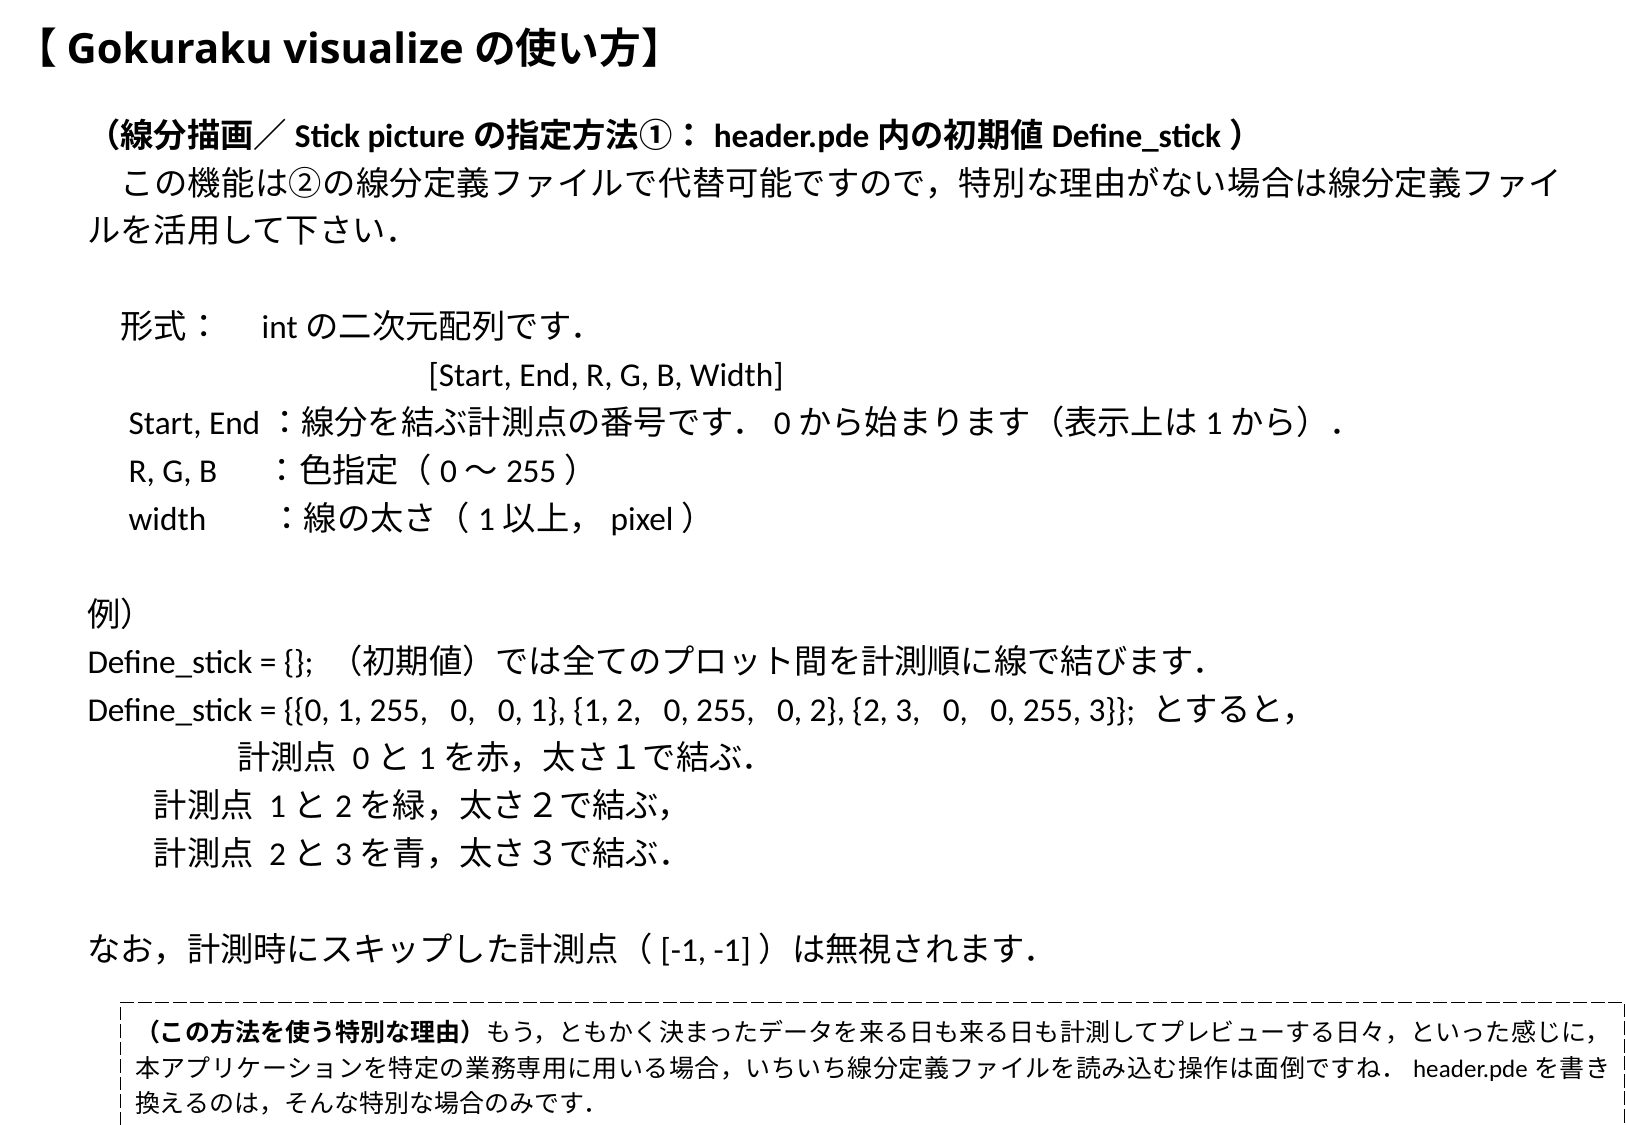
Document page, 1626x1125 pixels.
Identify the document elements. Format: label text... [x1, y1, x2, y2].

title 【Gokuraku visualizeの使い方】 [0, 0, 1625, 101]
text_box （この方法を使う特別な理由）もう，ともかく決まったデータを来る日も来る日も計測してプレビューする日々，といった感じに，本アプリケーションを特定の業務専用に用いる場合，いちいち線分定義ファイルを読み込む操作は面倒ですね．header.pdeを書き換えるのは，そんな特別な場合のみです． [120, 1002, 1625, 1125]
text_box （線分描画／Stick pictureの指定方法①：header.pde内の初期値Define_stick） この機能は②の線分定義ファイルで代替可能ですので，特別な理由がない場合は線分定義ファイルを活用して下さい． 形式： intの二次元配列です． [Start, End, R, G, B, Width] Start, End：線分を結ぶ計測点の番号です．0から始まります（表示上は1から）． R, G, B ：色指定（0～255） width ：線の太さ（1以上，pixel） 例） Define_stick = {}; （初期値）では全てのプロット間を計測順に線で結びます． Define_stick = {{0, 1, 255, 0, 0, 1}, {1, 2, 0, 255, 0, 2}, {2, 3, 0, 0, 255, 3}}; とすると， 計測点 0と1を赤，太さ１で結ぶ． 計測点 1と2を緑，太さ２で結ぶ， 計測点 2と3を青，太さ３で結ぶ． なお，計測時にスキップした計測点（[-1, -1]）は無視されます． [72, 98, 1578, 976]
